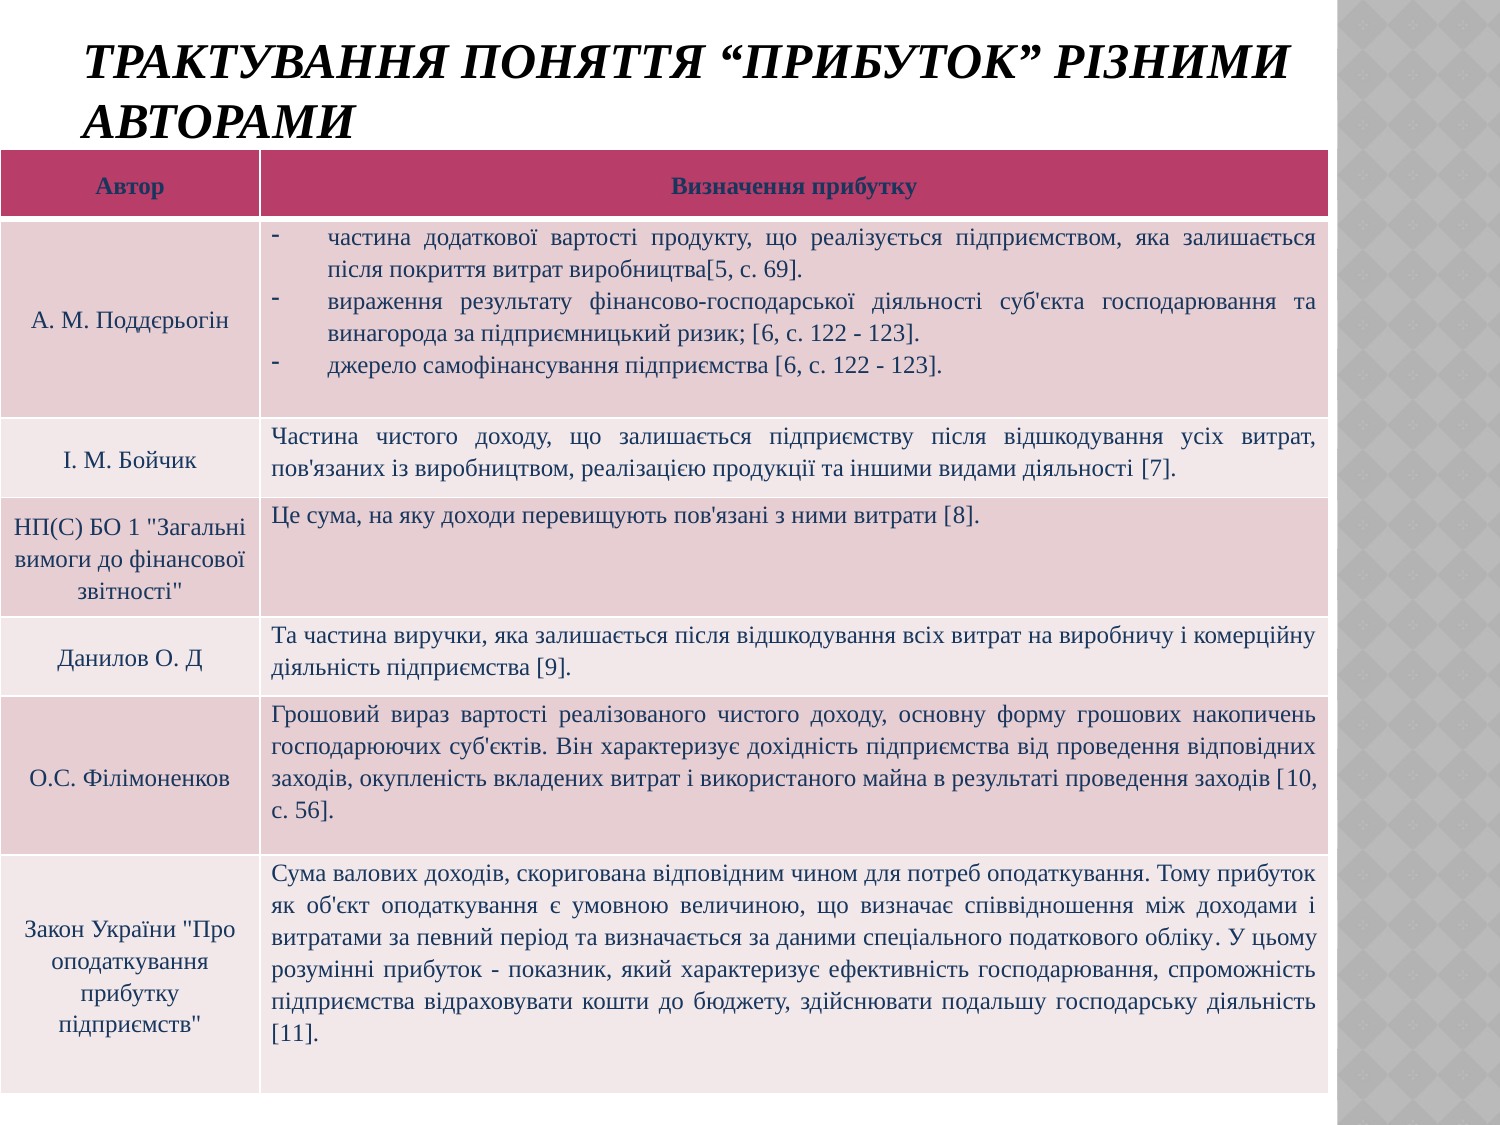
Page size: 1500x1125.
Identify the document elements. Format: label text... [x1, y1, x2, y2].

table_cell О.С. Філімоненков [1, 697, 259, 854]
table_cell Та частина виручки, яка залишається після відшкодування всіх витрат на виробничу і комерційну діяльність підприємства [9]. [261, 618, 1328, 695]
table_cell Закон України "Про оподаткування прибутку підприємств" [1, 856, 259, 1093]
table_cell НП(С) БО 1 "Загальні вимоги до фінансової звітності" [1, 498, 259, 616]
table_cell частина додаткової вартості продукту, що реалізується підприємством, яка залишається після покриття витрат виробництва[5, с. 69]. вираження результату фінансово-господарської діяльності суб'єкта господарювання та винагорода за підприємницький ризик; [6, с. 122 - 123]. джерело самофінансування підприємства [6, с. 122 - 123]. [261, 222, 1328, 417]
table_cell Частина чистого доходу, що залишається підприємству після відшкодування усіх витрат, пов'язаних із виробництвом, реалізацією продукції та іншими видами діяльності [7]. [261, 419, 1328, 497]
title Трактування поняття “прибуток” різними авторами [75, 45, 1425, 149]
table_cell Сума валових доходів, скоригована відповідним чином для потреб оподаткування. Тому прибуток як об'єкт оподаткування є умовною величиною, що визначає співвідношення між доходами і витратами за певний період та визначається за даними спеціального податкового обліку. У цьому розумінні прибуток - показник, який характеризує ефективність господарювання, спроможність підприємства відраховувати кошти до бюджету, здійснювати подальшу господарську діяльність [11]. [261, 856, 1328, 1093]
table_cell Грошовий вираз вартості реалізованого чистого доходу, основну форму грошових накопичень господарюючих суб'єктів. Він характеризує дохідність підприємства від проведення відповідних заходів, окупленість вкладених витрат і використаного майна в результаті проведення заходів [10, с. 56]. [261, 697, 1328, 854]
table_cell 0 [1337, 0, 1500, 1125]
table_cell А. М. Поддєрьогін [1, 222, 259, 417]
table_cell Це сума, на яку доходи перевищують пов'язані з ними витрати [8]. [261, 498, 1328, 616]
table_cell І. М. Бойчик [1, 419, 259, 497]
table_header Визначення прибутку [261, 150, 1328, 216]
table_header Автор [1, 150, 259, 216]
table_cell Данилов О. Д [1, 618, 259, 695]
